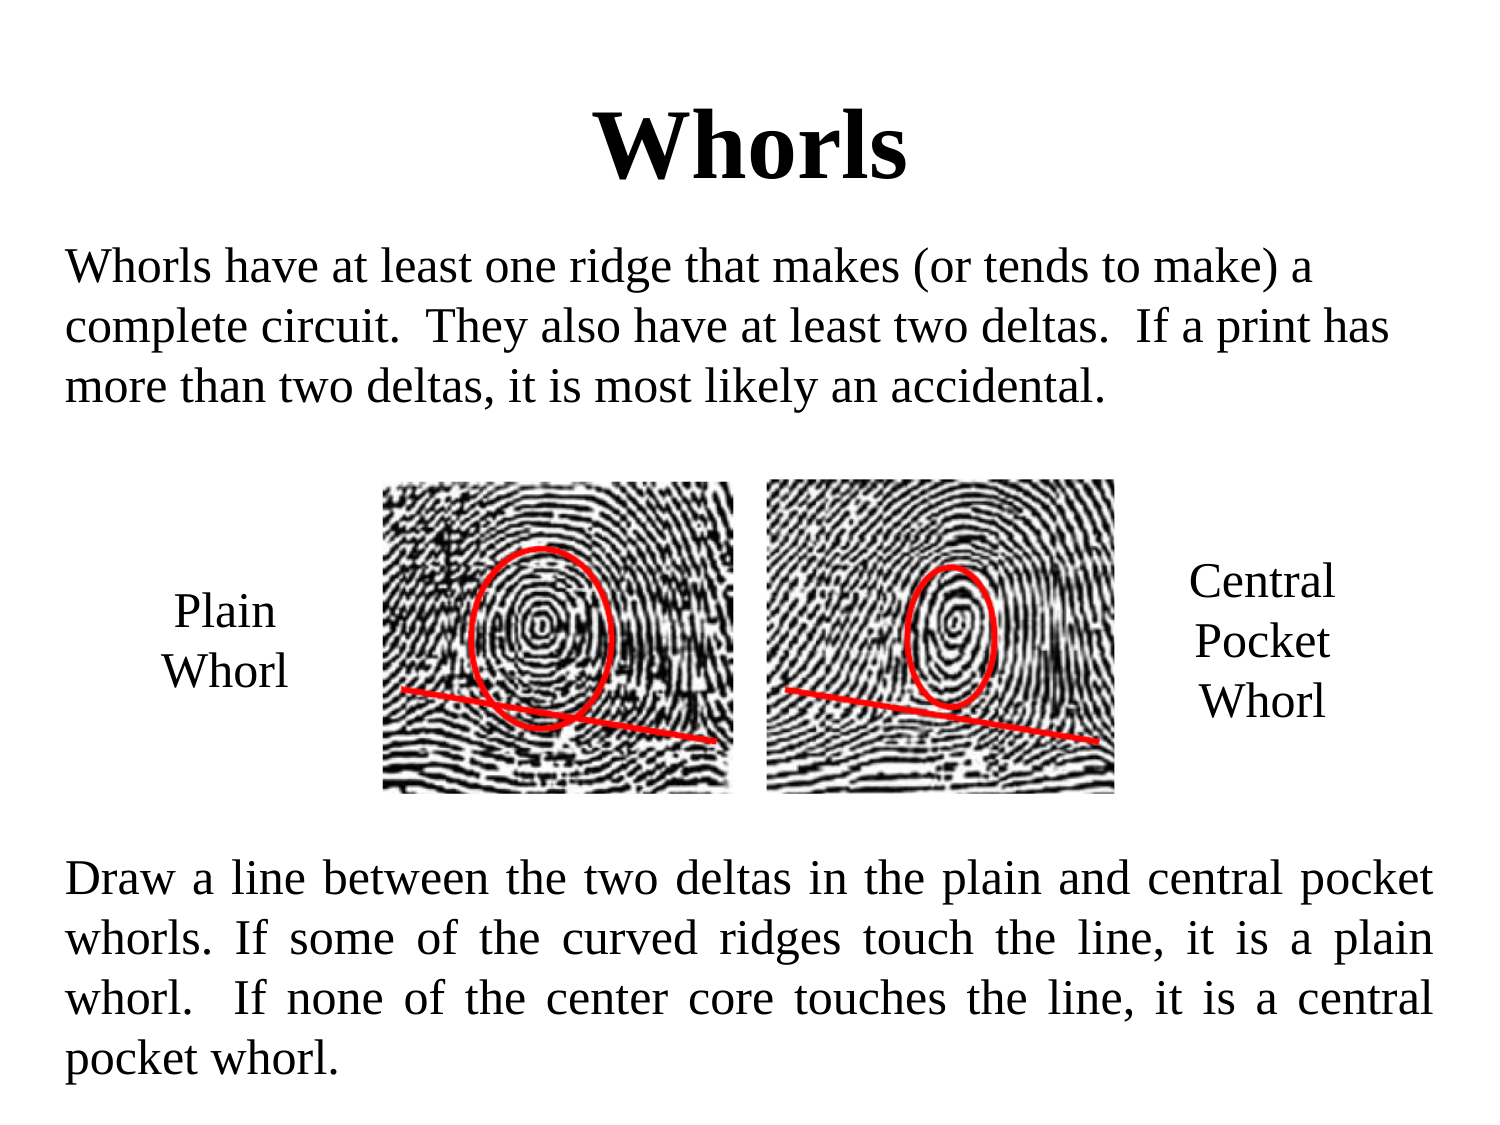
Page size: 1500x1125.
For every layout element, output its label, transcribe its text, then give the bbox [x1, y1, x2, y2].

picture [372, 474, 742, 801]
text_box Whorls have at least one ridge that makes (or tends to make) a complete circuit. They also have at least two deltas. If a print has more than two deltas, it is most likely an accidental. [50, 224, 1450, 420]
picture [764, 474, 1115, 801]
text_box Plain Whorl [99, 570, 350, 705]
title Whorls [74, 44, 1426, 224]
text_box Central Pocket Whorl [1137, 540, 1388, 735]
text_box Draw a line between the two deltas in the plain and central pocket whorls. If some of the curved ridges touch the line, it is a plain whorl. If none of the center core touches the line, it is a central pocket whorl. [50, 837, 1450, 1100]
